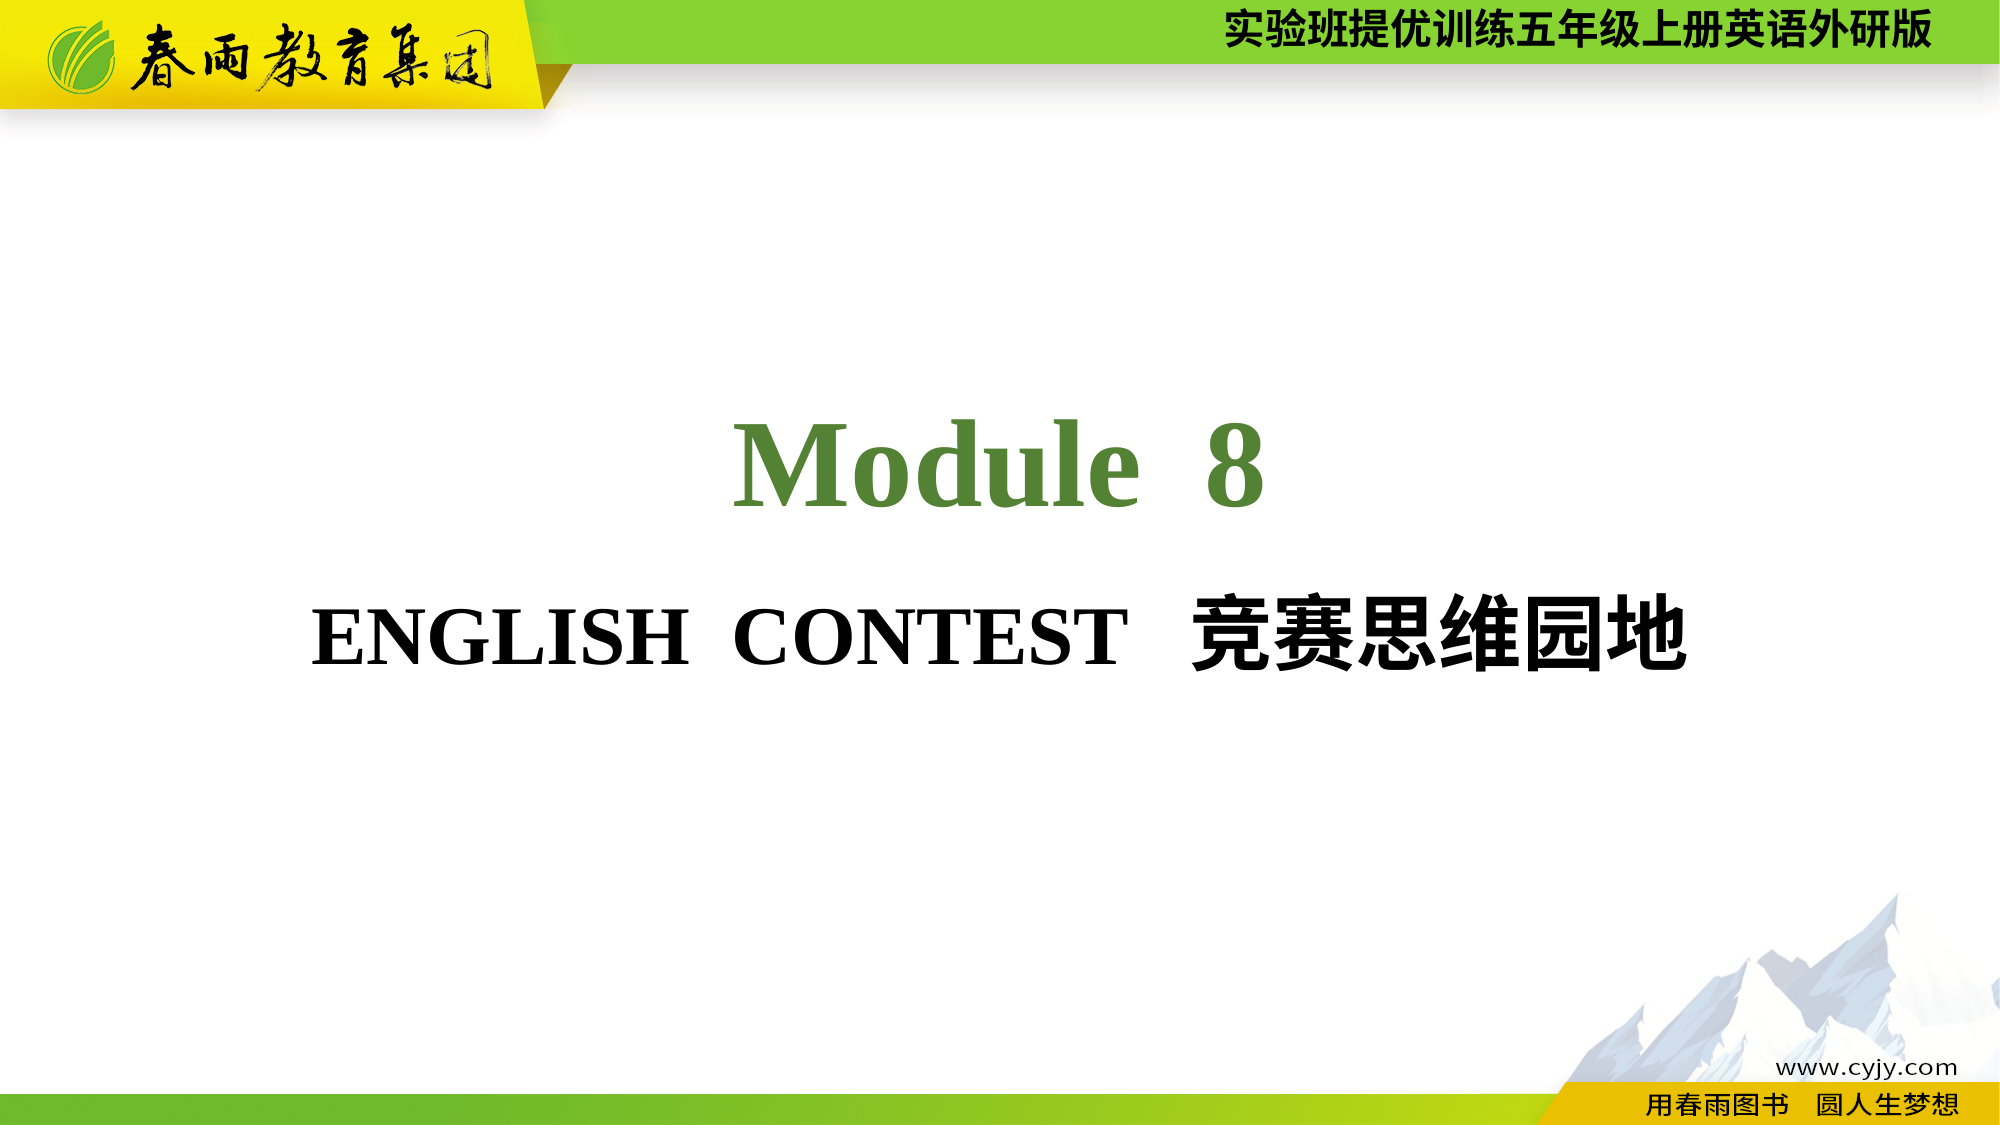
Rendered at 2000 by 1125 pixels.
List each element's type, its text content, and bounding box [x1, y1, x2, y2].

picture [0, 0, 2000, 298]
text_box Module 8 ENGLISH CONTEST 竞赛思维园地 [0, 298, 2000, 689]
picture [0, 689, 2000, 1125]
